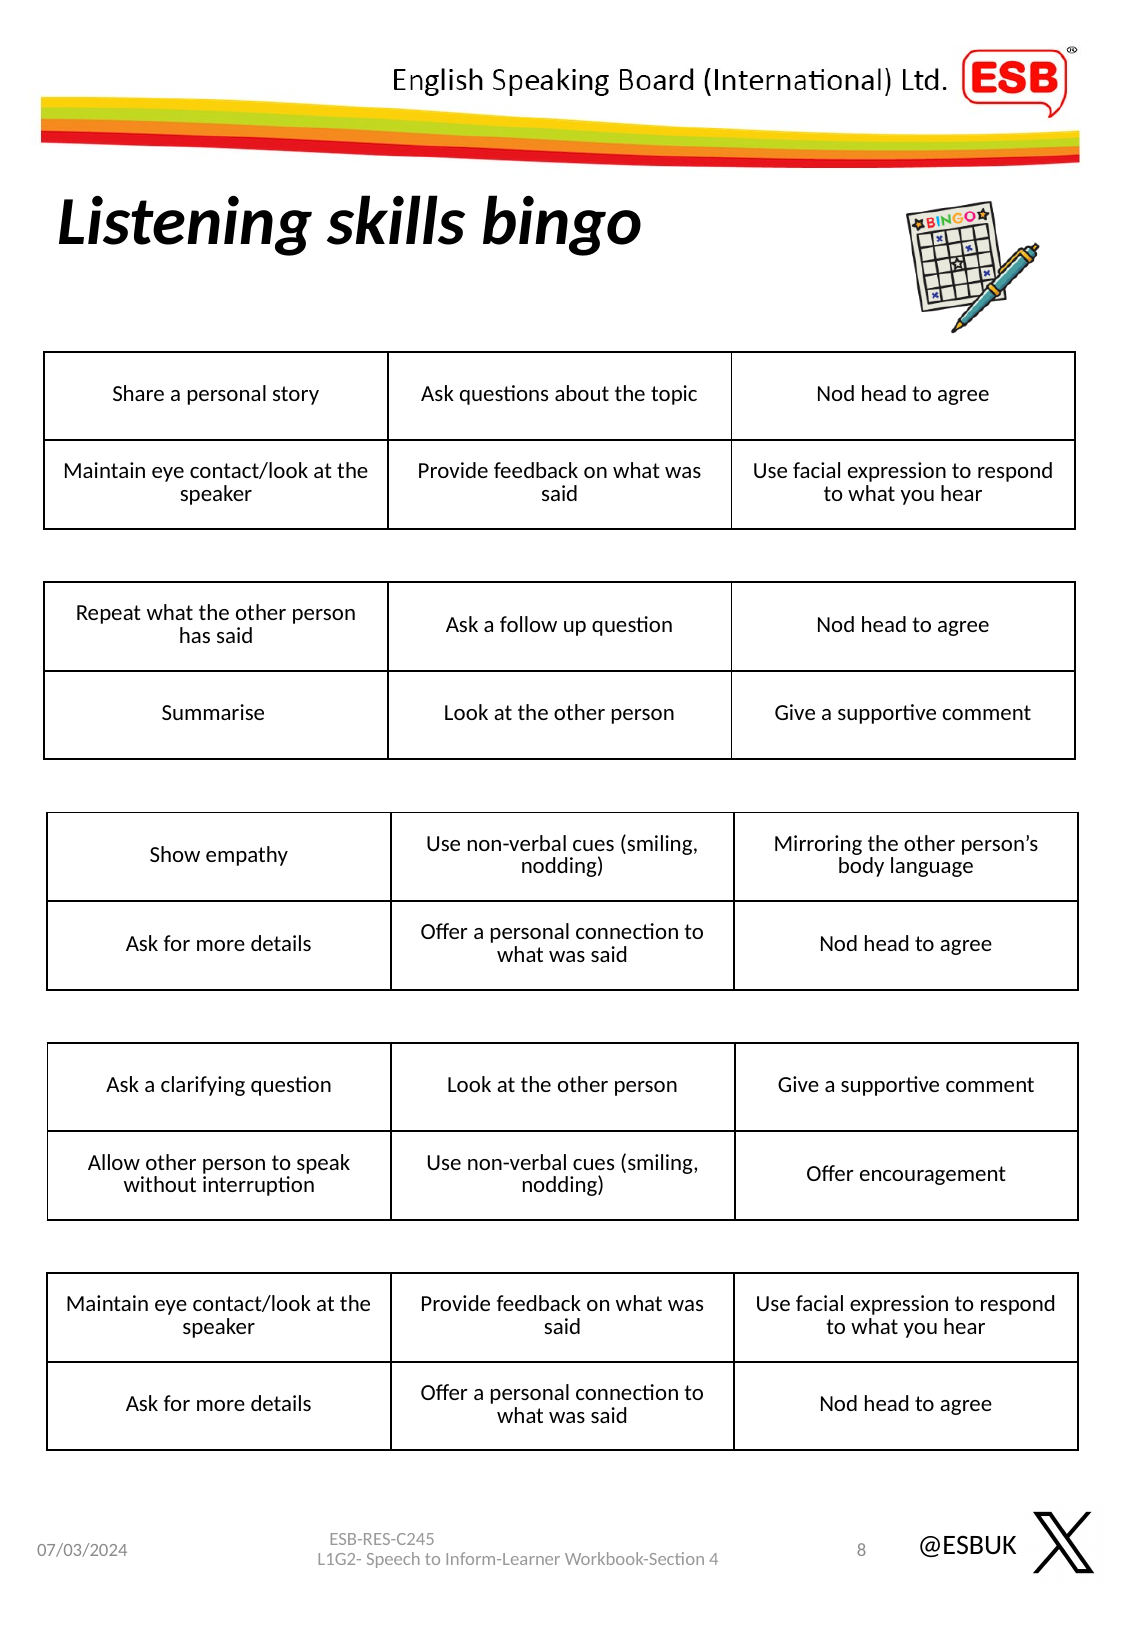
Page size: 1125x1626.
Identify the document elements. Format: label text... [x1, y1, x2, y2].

table_header Maintain eye contact/look at the speaker [48, 1274, 390, 1361]
footer ESB-RES-C245 L1G2- Speech to Inform-Learner Workbook-Section 4 [296, 1506, 697, 1593]
table_header Mirroring the other person’s body language [735, 813, 1077, 900]
table_cell Allow other person to speak without interruption [48, 1132, 390, 1219]
table_cell Offer a personal connection to what was said [392, 902, 733, 989]
table_header Provide feedback on what was said [392, 1274, 733, 1361]
table_header Give a supportive comment [736, 1044, 1077, 1130]
table_cell Provide feedback on what was said [389, 441, 731, 528]
table_cell Maintain eye contact/look at the speaker [45, 441, 387, 528]
table_cell Nod head to agree [735, 1363, 1077, 1449]
table_header Share a personal story [45, 353, 387, 439]
table_header Show empathy [48, 813, 390, 900]
table_header Ask a follow up question [389, 583, 731, 670]
picture [0, 1, 1125, 339]
table_header Nod head to agree [732, 583, 1074, 670]
table_cell Look at the other person [389, 672, 731, 758]
slide_number 8 [697, 1506, 882, 1593]
table_cell Summarise [45, 672, 387, 758]
table_cell Use facial expression to respond to what you hear [732, 441, 1074, 528]
table_header Ask a clarifying question [48, 1044, 390, 1130]
table_cell Use non-verbal cues (smiling, nodding) [392, 1132, 734, 1219]
title Listening skills bingo [42, 162, 1014, 281]
table_header Look at the other person [392, 1044, 734, 1130]
table_cell Give a supportive comment [732, 672, 1074, 758]
table_cell Ask for more details [48, 1363, 390, 1449]
table_cell Nod head to agree [735, 902, 1077, 989]
table_header Repeat what the other person has said [45, 583, 387, 670]
table_header Ask questions about the topic [389, 353, 731, 439]
table_cell Offer a personal connection to what was said [392, 1363, 733, 1449]
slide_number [22, 1506, 276, 1593]
table_header Use facial expression to respond to what you hear [735, 1274, 1077, 1361]
picture [1025, 1499, 1106, 1586]
table_cell Ask for more details [48, 902, 390, 989]
table_header Nod head to agree [732, 353, 1074, 439]
table_cell Offer encouragement [736, 1132, 1077, 1219]
table_header Use non-verbal cues (smiling, nodding) [392, 813, 733, 900]
